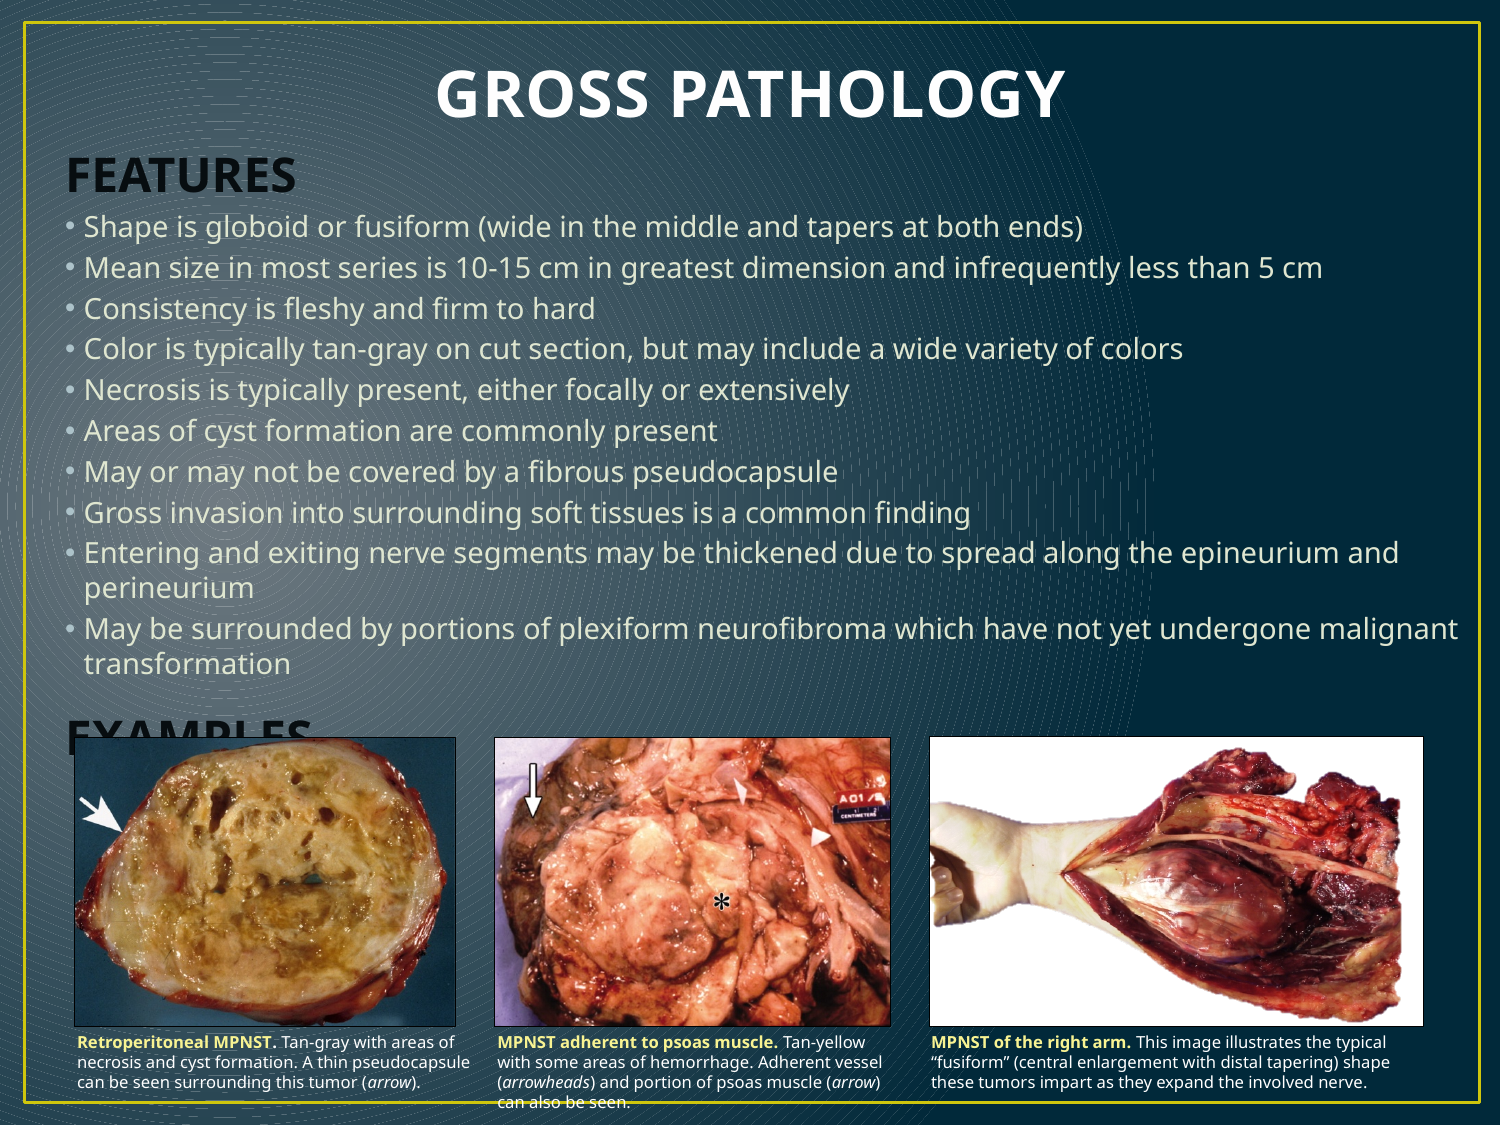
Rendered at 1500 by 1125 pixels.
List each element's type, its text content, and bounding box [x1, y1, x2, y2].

list FEATURES Shape is globoid or fusiform (wide in the middle and tapers at both ends) Mean size in most series is 10-15 cm in greatest dimension and infrequently less than 5 cm Consistency is fleshy and firm to hard Color is typically tan-gray on cut section, but may include a wide variety of colors Necrosis is typically present, either focally or extensively Areas of cyst formation are commonly present May or may not be covered by a fibrous pseudocapsule Gross invasion into surrounding soft tissues is a common finding Entering and exiting nerve segments may be thickened due to spread along the epineurium and perineurium May be surrounded by portions of plexiform neurofibroma which have not yet undergone malignant transformation EXAMPLES [50, 137, 1500, 1113]
text_box Retroperitoneal MPNST. Tan-gray with areas of necrosis and cyst formation. A thin pseudocapsule can be seen surrounding this tumor (arrow). [62, 1024, 482, 1100]
title GROSS PATHOLOGY [99, 45, 1400, 137]
text_box MPNST adherent to psoas muscle. Tan-yellow with some areas of hemorrhage. Adherent vessel (arrowheads) and portion of psoas muscle (arrow) can also be seen. [482, 1024, 916, 1120]
picture [929, 737, 1423, 1027]
picture [493, 737, 891, 1027]
text_box MPNST of the right arm. This image illustrates the typical “fusiform” (central enlargement with distal tapering) shape these tumors impart as they expand the involved nerve. [916, 1024, 1428, 1100]
picture [74, 737, 455, 1027]
